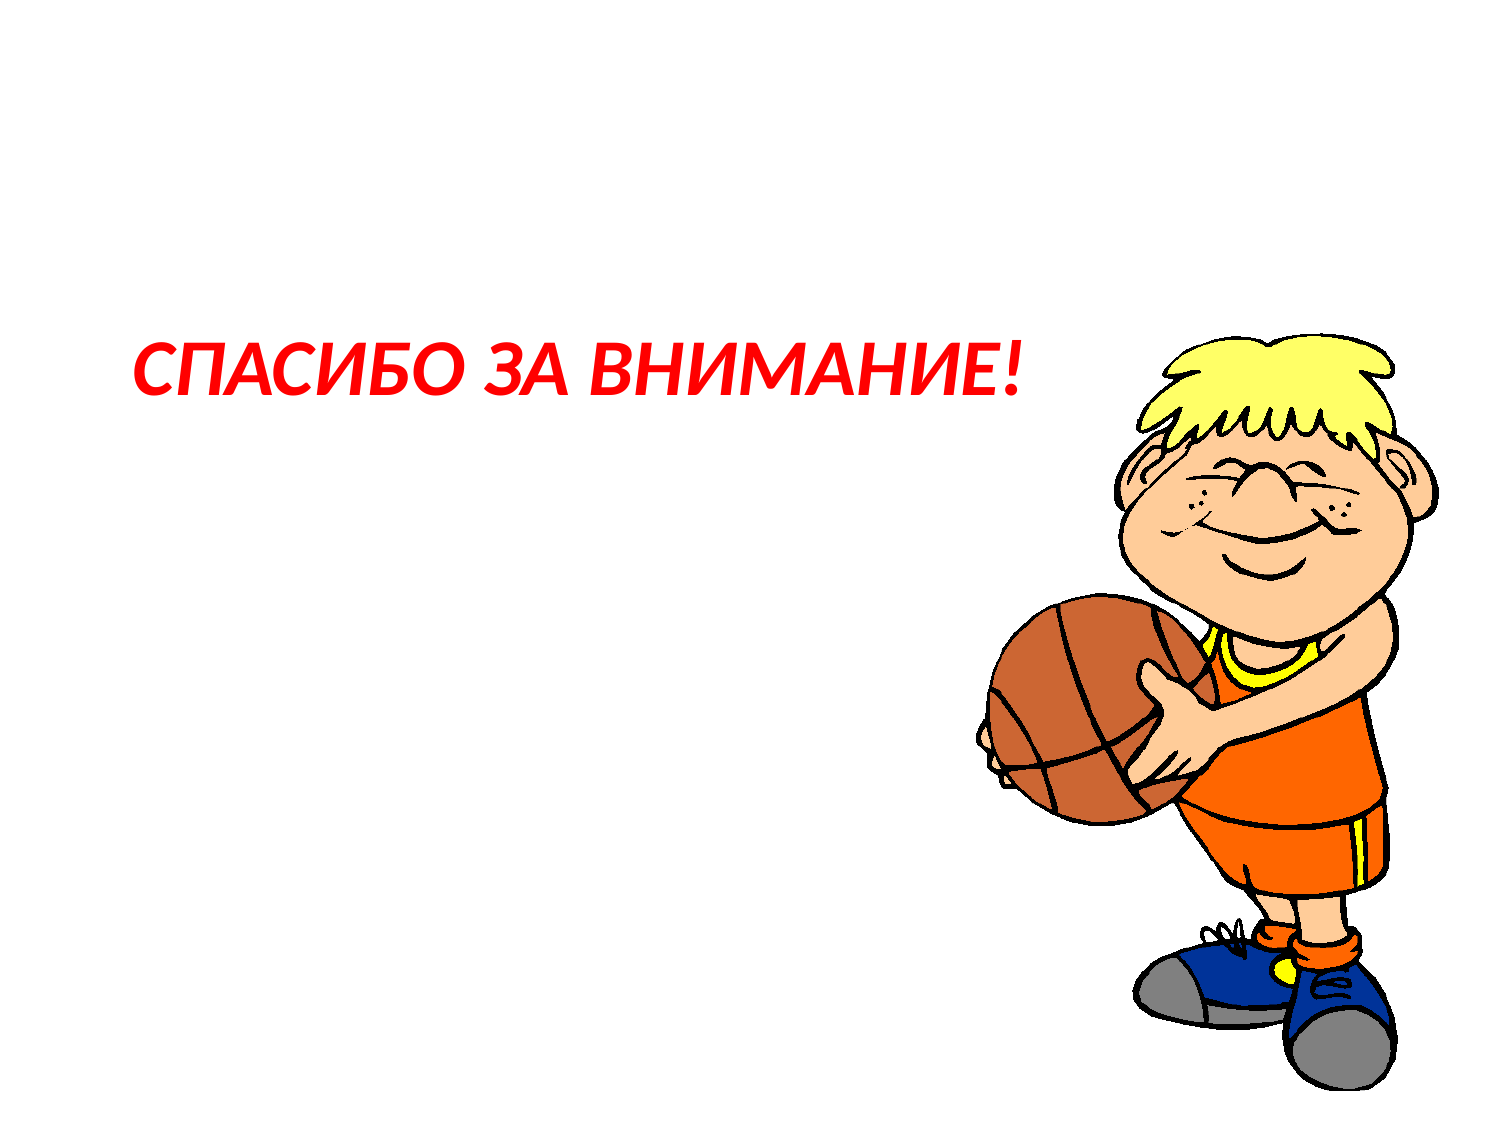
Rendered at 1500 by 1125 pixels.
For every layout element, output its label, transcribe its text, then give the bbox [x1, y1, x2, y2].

picture [972, 316, 1447, 1092]
title СПАСИБО ЗА ВНИМАНИЕ! [70, 269, 1090, 457]
